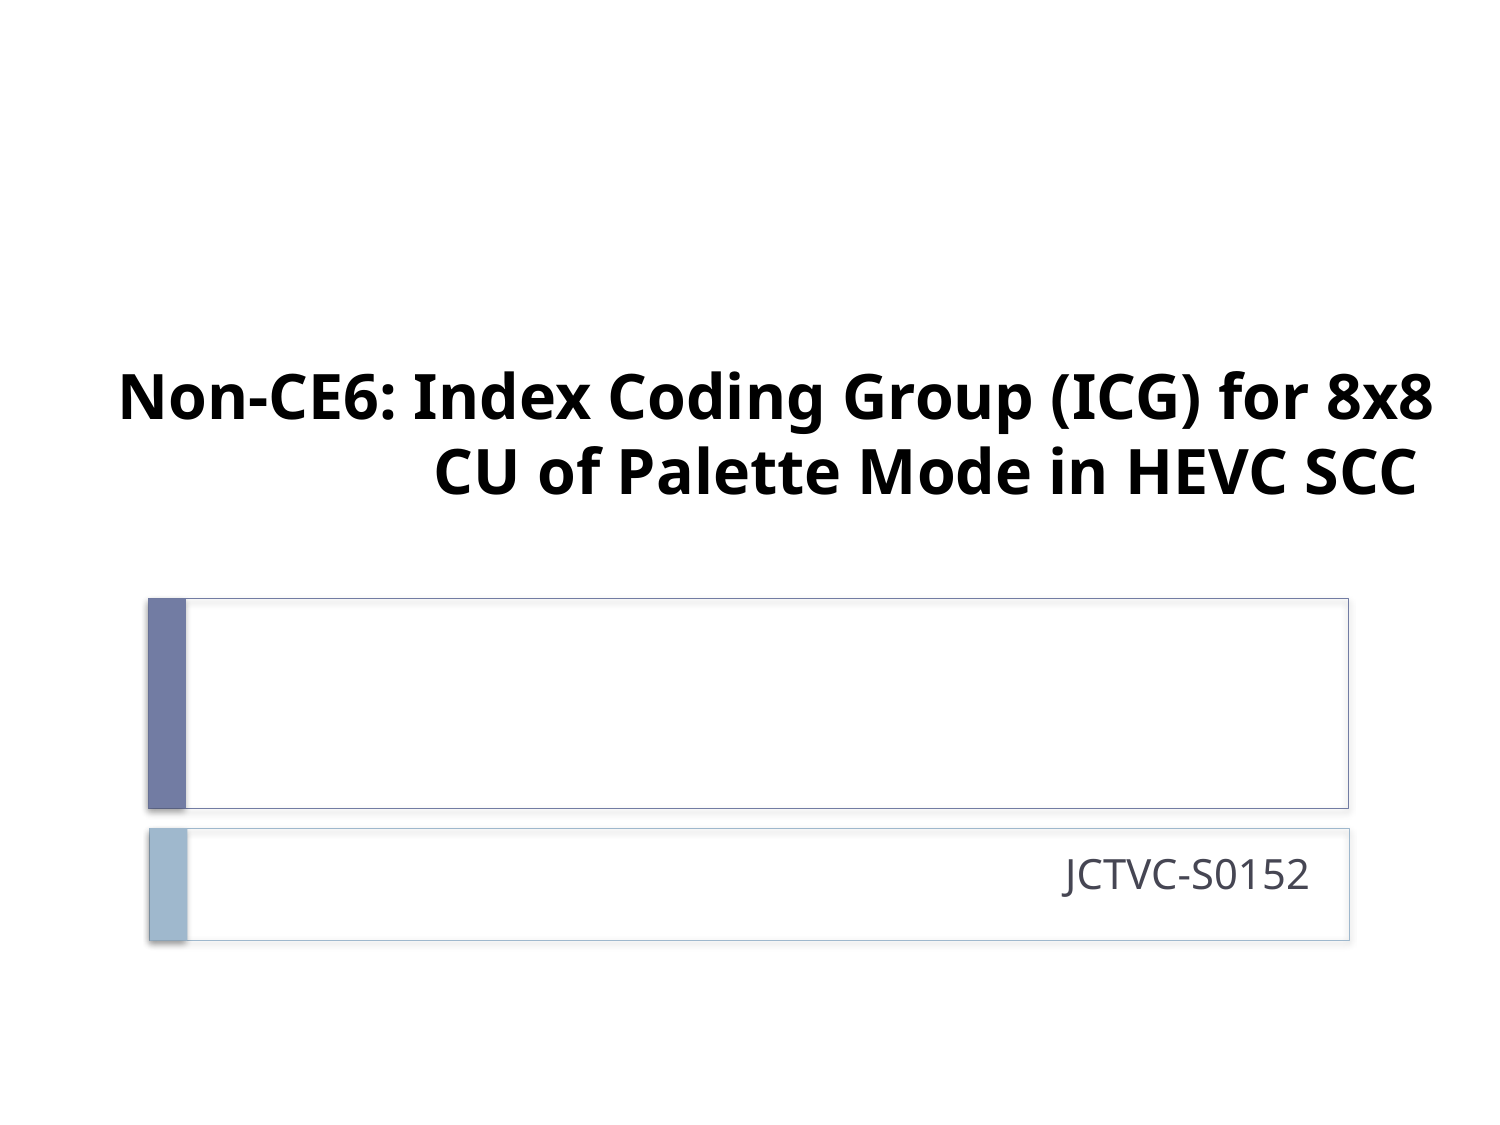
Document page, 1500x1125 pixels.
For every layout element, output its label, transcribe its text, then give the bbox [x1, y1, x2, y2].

title Non-CE6: Index Coding Group (ICG) for 8x8 CU of Palette Mode in HEVC SCC [62, 349, 1450, 591]
subtitle JCTVC-S0152 [200, 840, 1325, 929]
